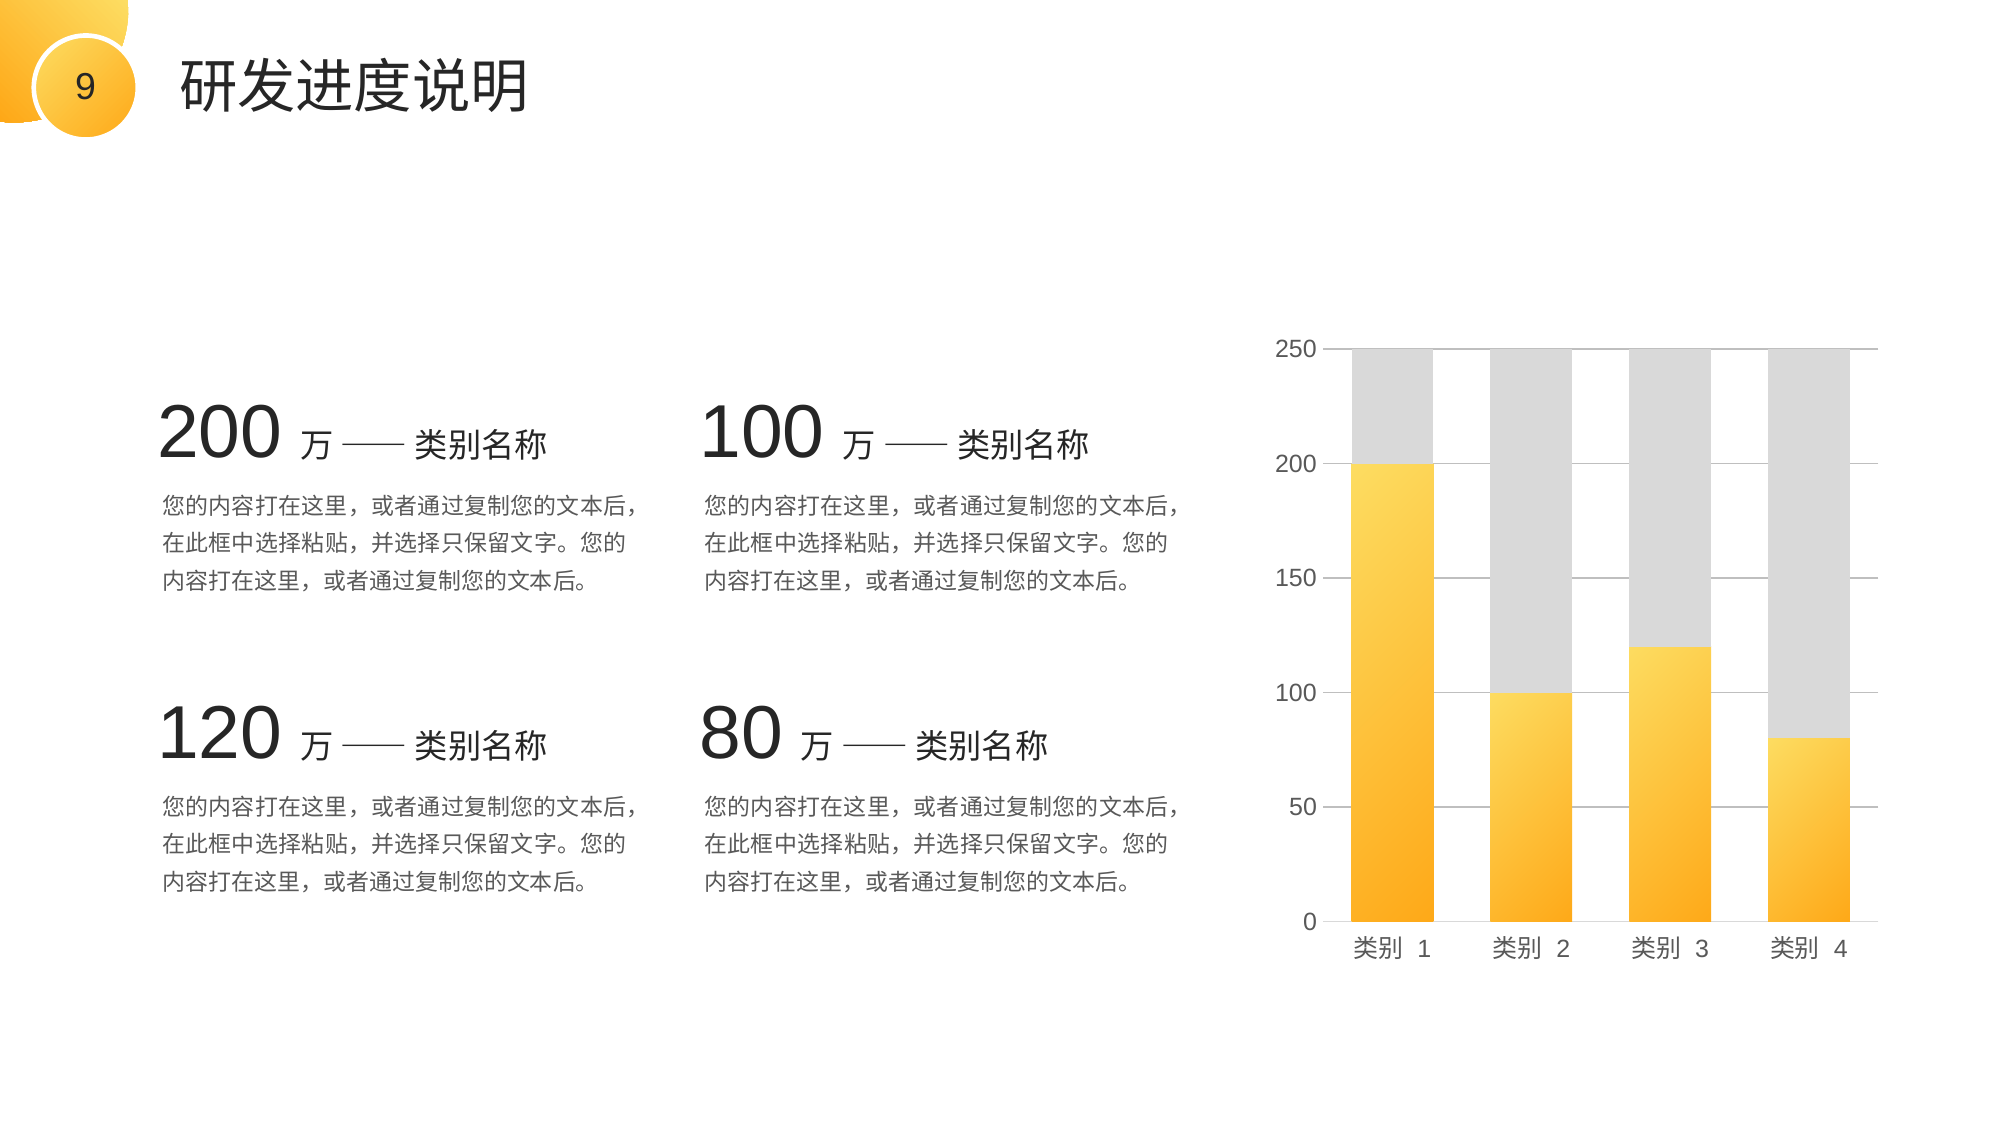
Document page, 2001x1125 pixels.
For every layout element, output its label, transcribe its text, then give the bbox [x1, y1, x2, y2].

chart [1262, 322, 1891, 979]
text_box 200万 —— 类别名称 [157, 382, 549, 473]
text_box 您的内容打在这里，或者通过复制您的文本后，在此框中选择粘贴，并选择只保留文字。您的内容打在这里，或者通过复制您的文本后。 [162, 782, 628, 895]
text_box 120万 —— 类别名称 [157, 683, 549, 774]
text_box 您的内容打在这里，或者通过复制您的文本后，在此框中选择粘贴，并选择只保留文字。您的内容打在这里，或者通过复制您的文本后。 [704, 481, 1170, 594]
text_box 80万 —— 类别名称 [699, 683, 1049, 774]
text_box 研发进度说明 [164, 42, 544, 127]
text_box 您的内容打在这里，或者通过复制您的文本后，在此框中选择粘贴，并选择只保留文字。您的内容打在这里，或者通过复制您的文本后。 [704, 782, 1170, 895]
text_box 100万 —— 类别名称 [699, 382, 1091, 473]
text_box 您的内容打在这里，或者通过复制您的文本后，在此框中选择粘贴，并选择只保留文字。您的内容打在这里，或者通过复制您的文本后。 [162, 481, 628, 594]
